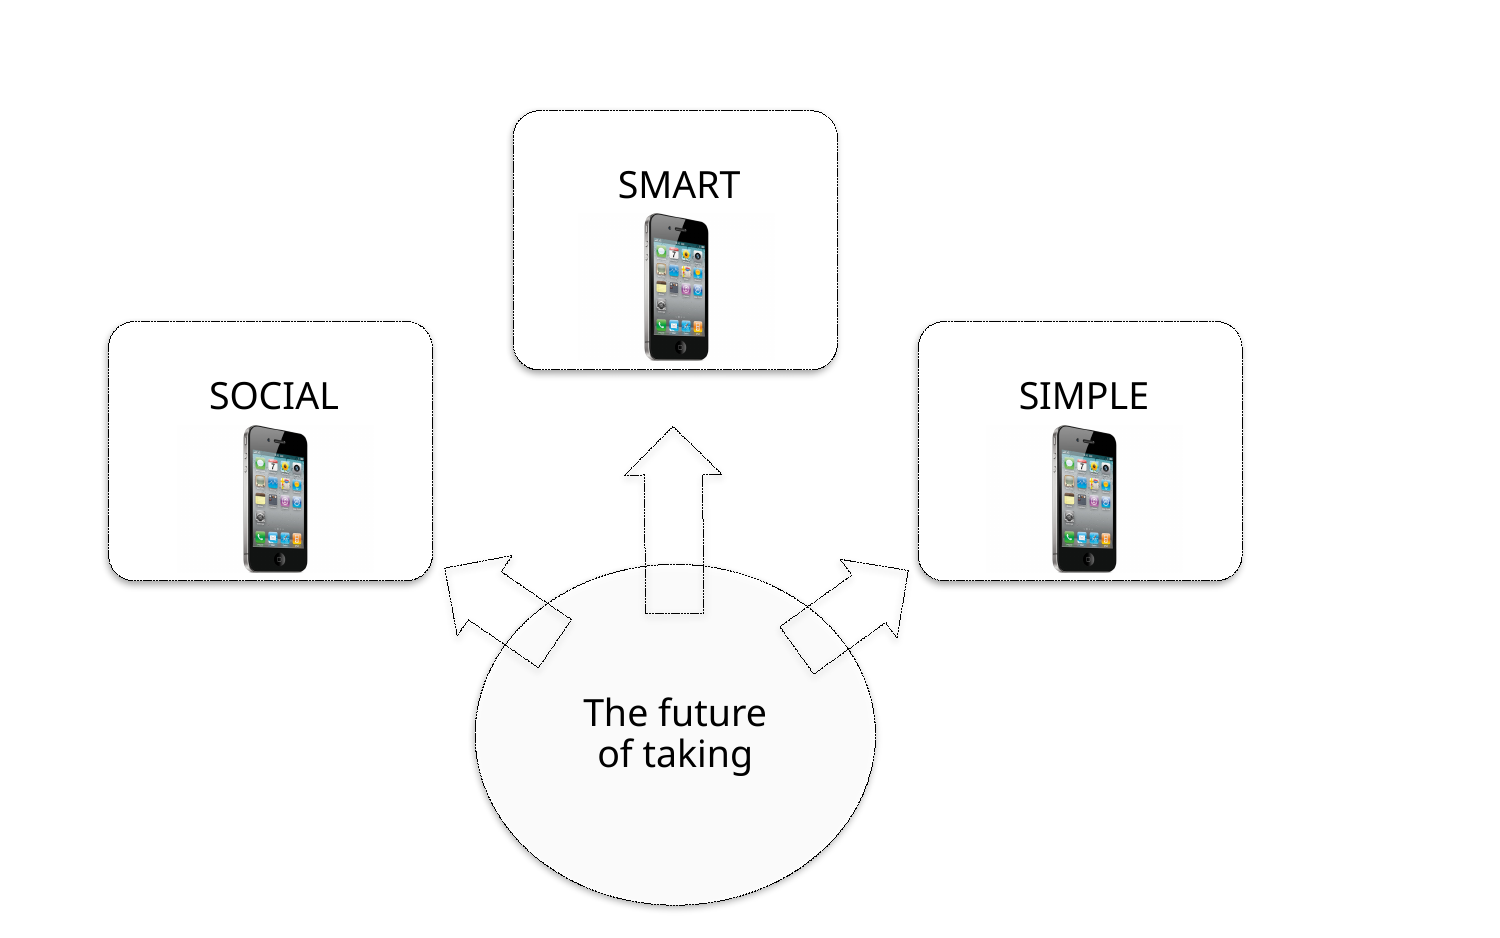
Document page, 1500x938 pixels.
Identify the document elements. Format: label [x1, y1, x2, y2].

picture [176, 425, 374, 573]
text_box [43, 110, 1307, 906]
picture [985, 425, 1183, 573]
picture [578, 213, 775, 362]
